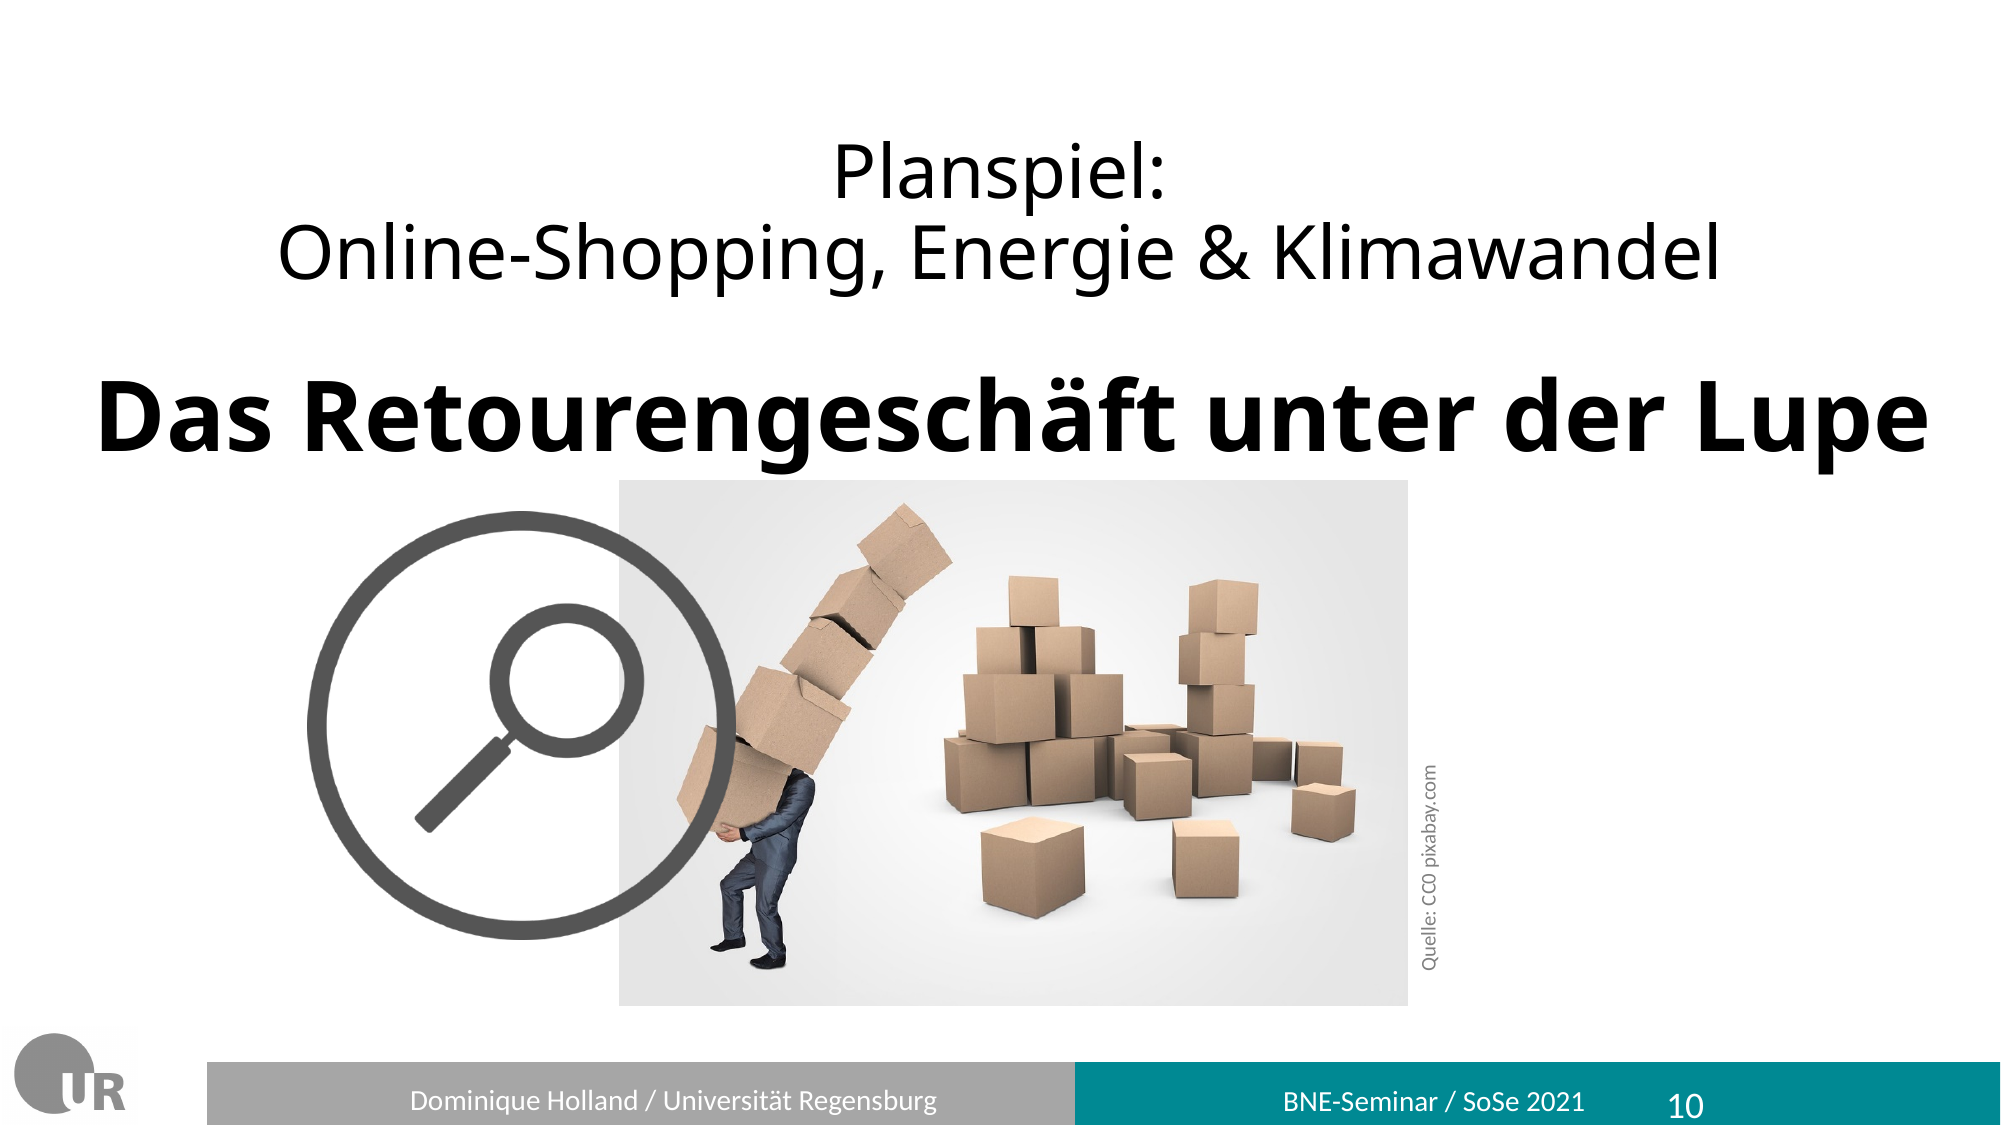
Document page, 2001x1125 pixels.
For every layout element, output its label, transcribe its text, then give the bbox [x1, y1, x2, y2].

picture [307, 480, 1408, 1006]
subtitle Das Retourengeschäft unter der Lupe [46, 359, 1981, 481]
picture [2, 1026, 138, 1125]
text_box Quelle: CC0 pixabay.com [1408, 743, 1448, 986]
title Planspiel: Online-Shopping, Energie & Klimawandel [249, 103, 1750, 303]
